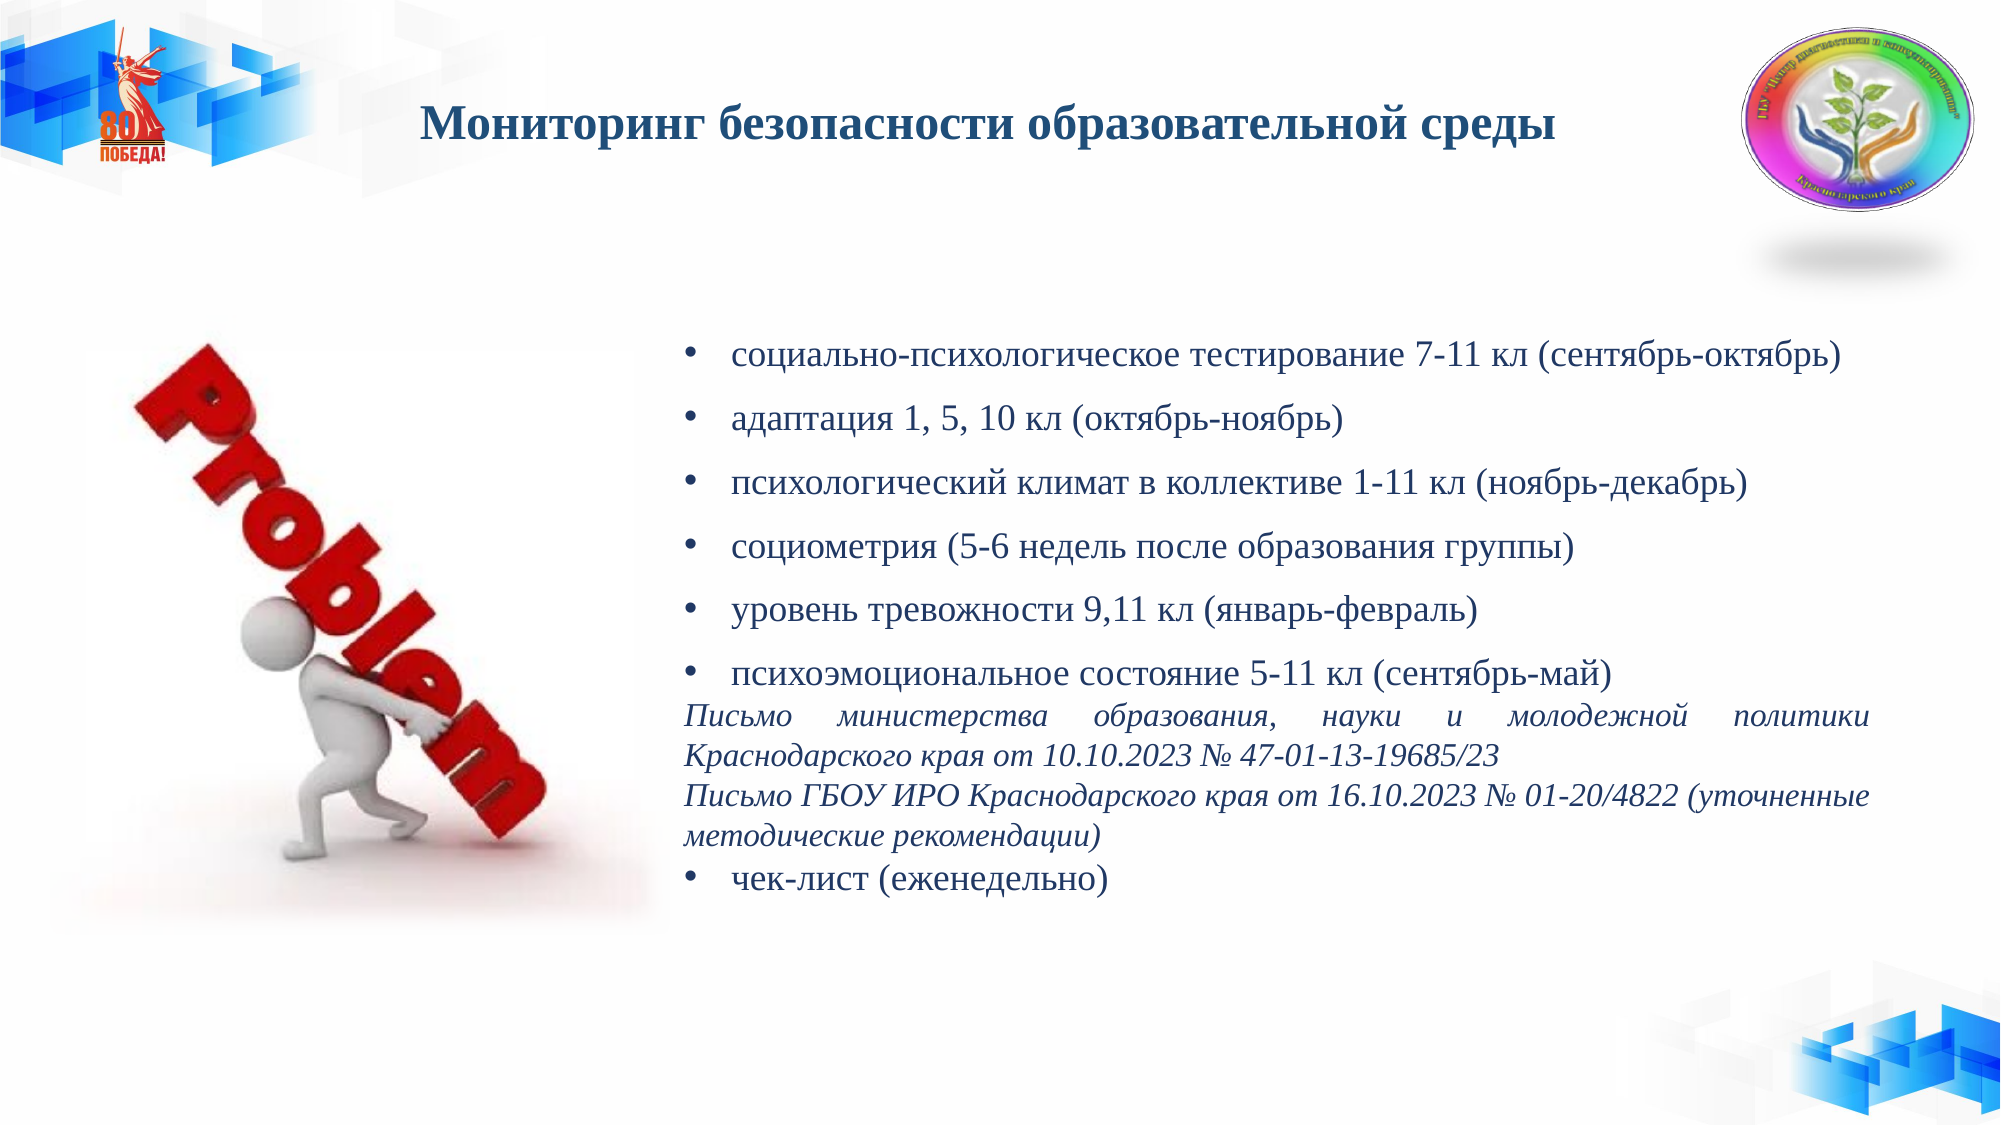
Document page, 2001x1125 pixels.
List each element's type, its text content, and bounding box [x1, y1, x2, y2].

picture [0, 0, 2001, 1125]
text_box социально-психологическое тестирование 7-11 кл (сентябрь-октябрь) адаптация 1, 5, 10 кл (октябрь-ноябрь) психологический климат в коллективе 1-11 кл (ноябрь-декабрь) социометрия (5-6 недель после образования группы) уровень тревожности 9,11 кл (январь-февраль) психоэмоциональное состояние 5-11 кл (сентябрь-май) Письмо министерства образования, науки и молодежной политики Краснодарского края от 10.10.2023 № 47-01-13-19685/23 Письмо ГБОУ ИРО Краснодарского края от 16.10.2023 № 01-20/4822 (уточненные методические рекомендации) чек-лист (еженедельно) [669, 315, 1887, 970]
text_box Мониторинг безопасности образовательной среды [403, 89, 1573, 212]
